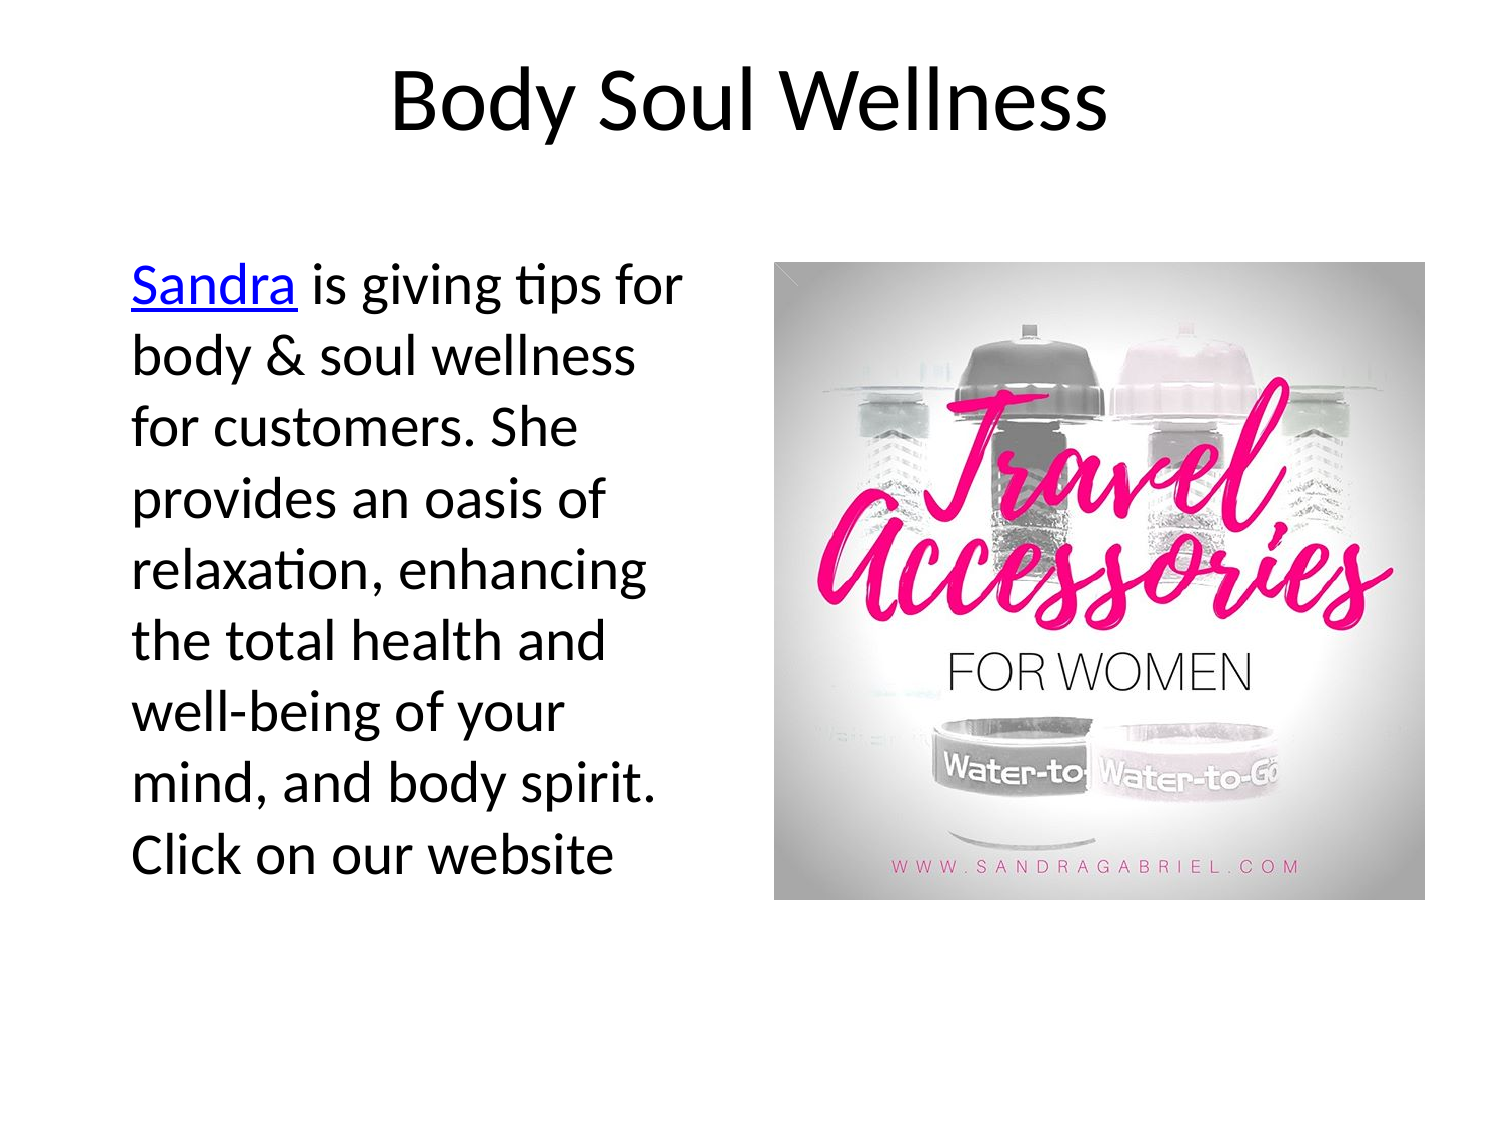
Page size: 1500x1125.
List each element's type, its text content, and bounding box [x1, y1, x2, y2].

list Sandra is giving tips for body & soul wellness for customers. She provides an oasis of relaxation, enhancing the total health and well-being of your mind, and body spirit. Click on our website [62, 237, 713, 950]
picture [774, 262, 1426, 901]
title Body Soul Wellness [75, 0, 1425, 188]
